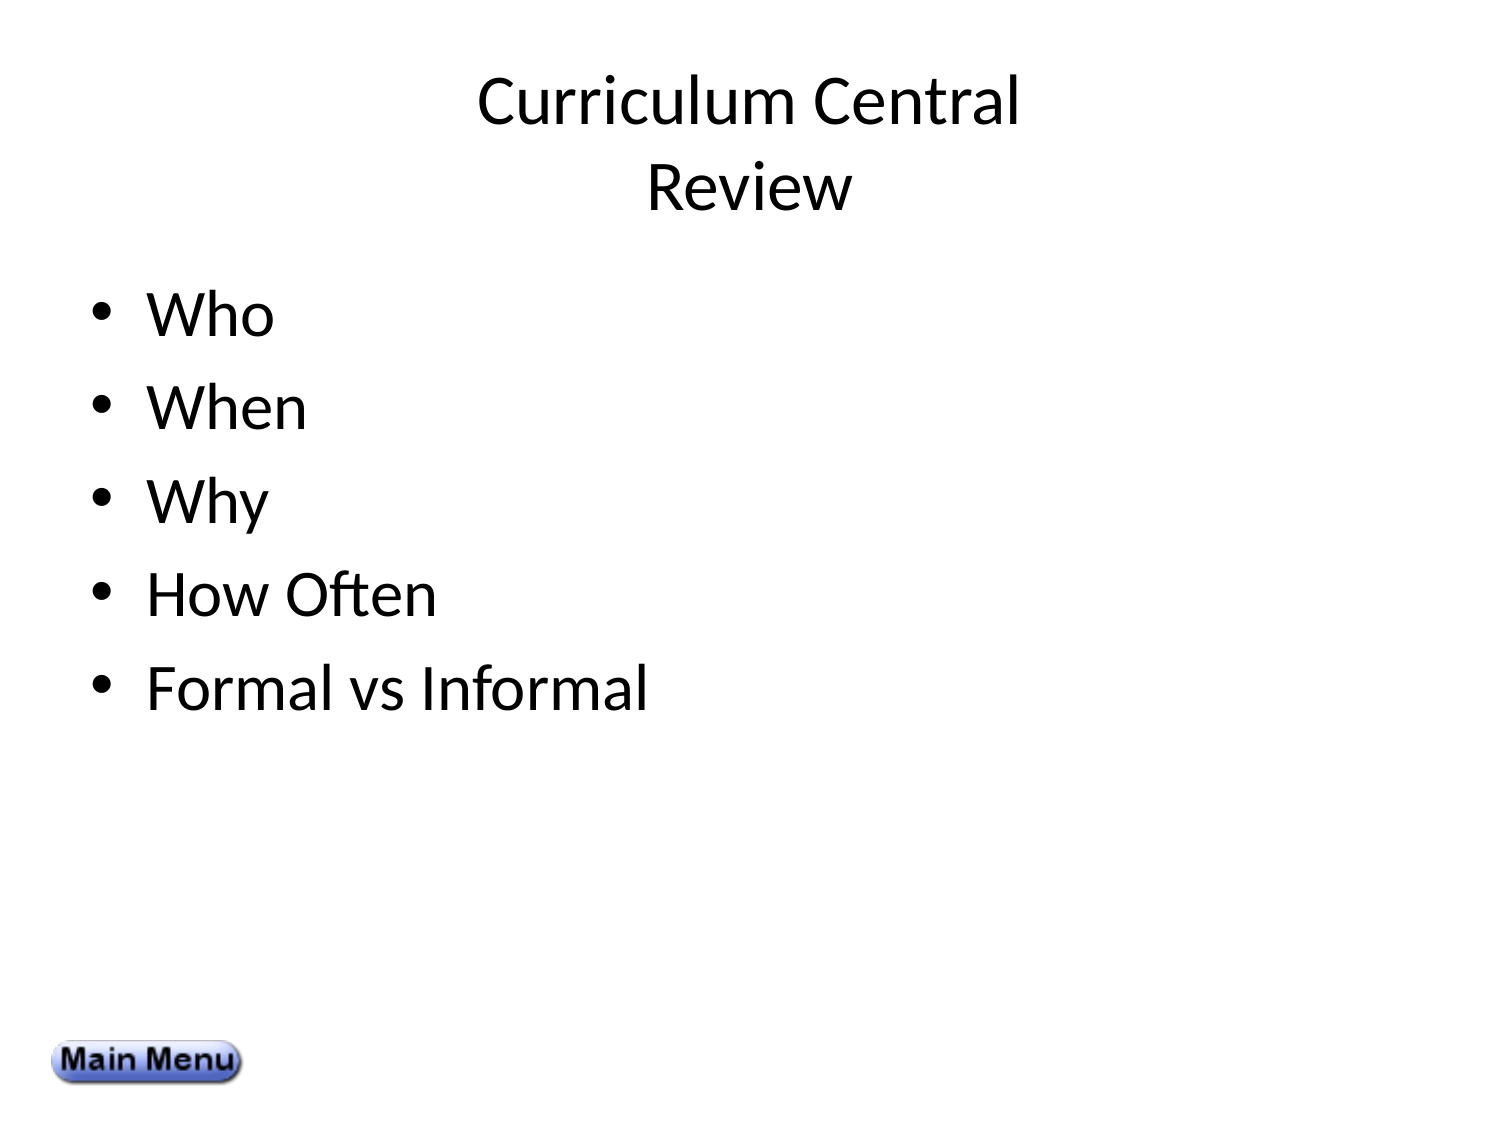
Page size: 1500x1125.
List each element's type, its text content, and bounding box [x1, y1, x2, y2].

title Curriculum Central Review [75, 45, 1425, 233]
list Who When Why How Often Formal vs Informal [75, 262, 1425, 1005]
picture [49, 1039, 249, 1091]
